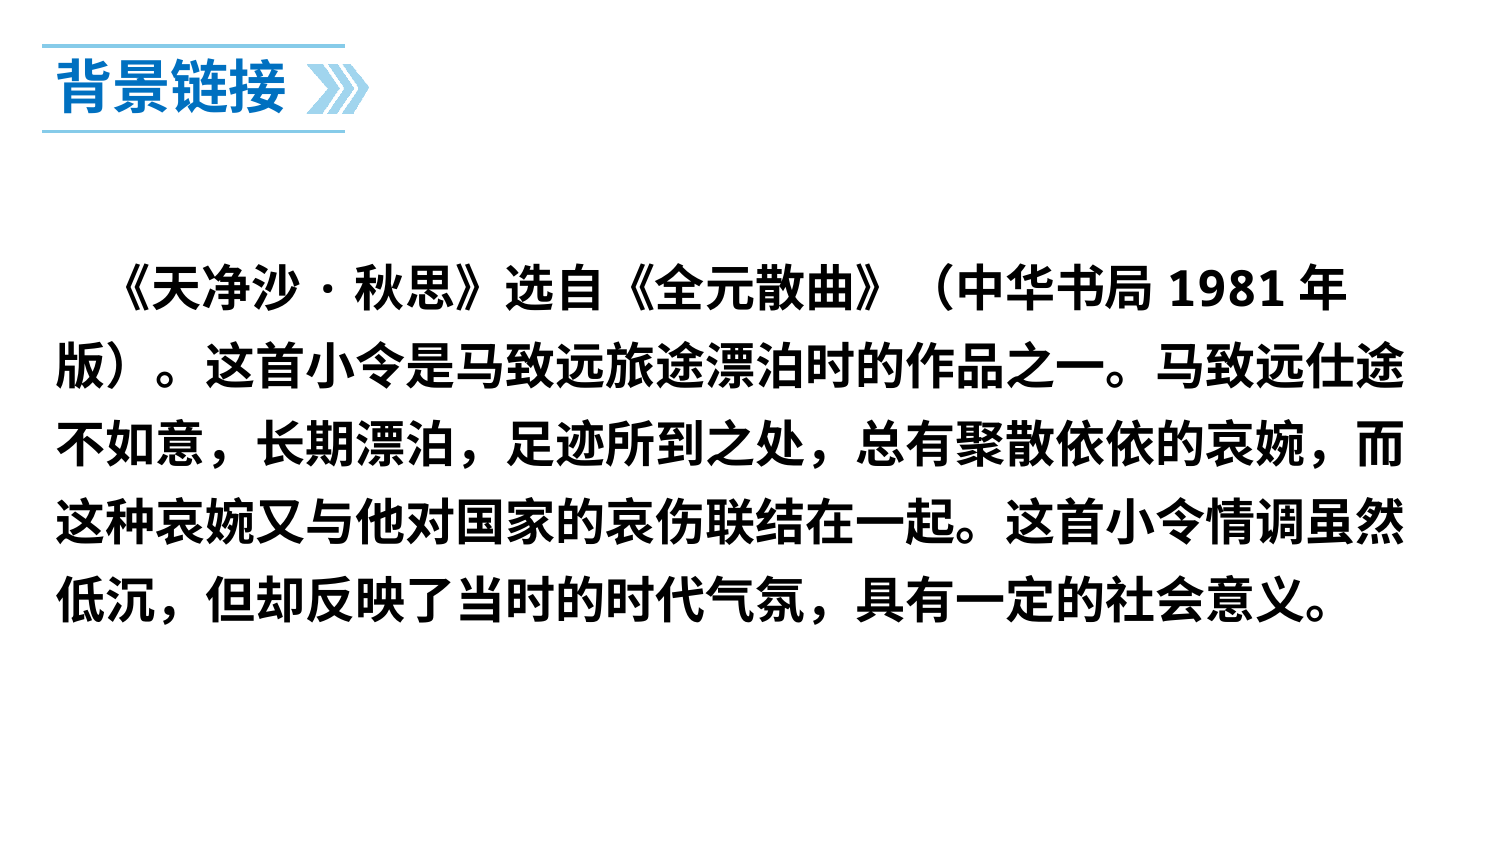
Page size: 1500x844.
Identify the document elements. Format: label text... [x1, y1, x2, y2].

text_box 《天净沙·秋思》选自《全元散曲》（中华书局1981年版）。这首小令是马致远旅途漂泊时的作品之一。马致远仕途不如意，长期漂泊，足迹所到之处，总有聚散依依的哀婉，而这种哀婉又与他对国家的哀伤联结在一起。这首小令情调虽然低沉，但却反映了当时的时代气氛，具有一定的社会意义。 [40, 231, 1462, 636]
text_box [30, 43, 369, 133]
